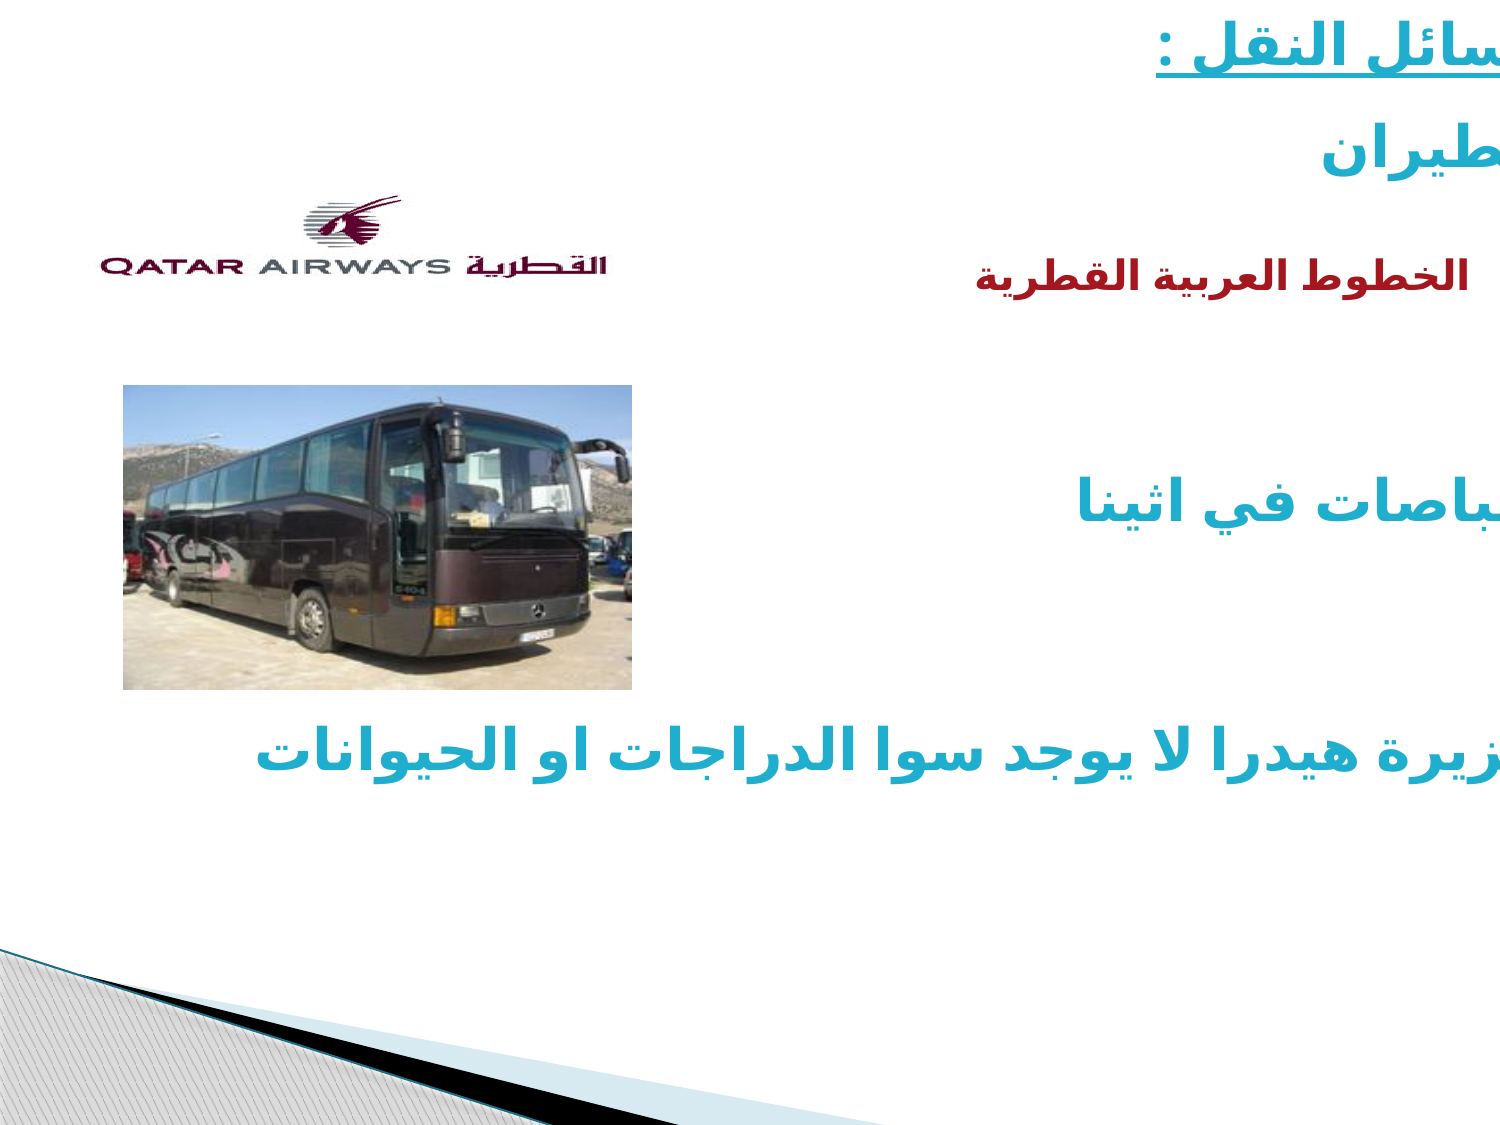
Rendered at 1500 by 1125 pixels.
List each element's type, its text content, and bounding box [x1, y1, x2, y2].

text_box -الباصات في اثينا [1045, 456, 1500, 541]
picture [76, 101, 621, 373]
text_box - في جزيرة هيدرا لا يوجد سوا الدراجات او الحيوانات [224, 704, 1500, 789]
picture [123, 385, 633, 691]
text_box الطيران الخطوط العربية القطرية [949, 101, 1500, 307]
text_box وسائل النقل : [1141, 0, 1500, 85]
